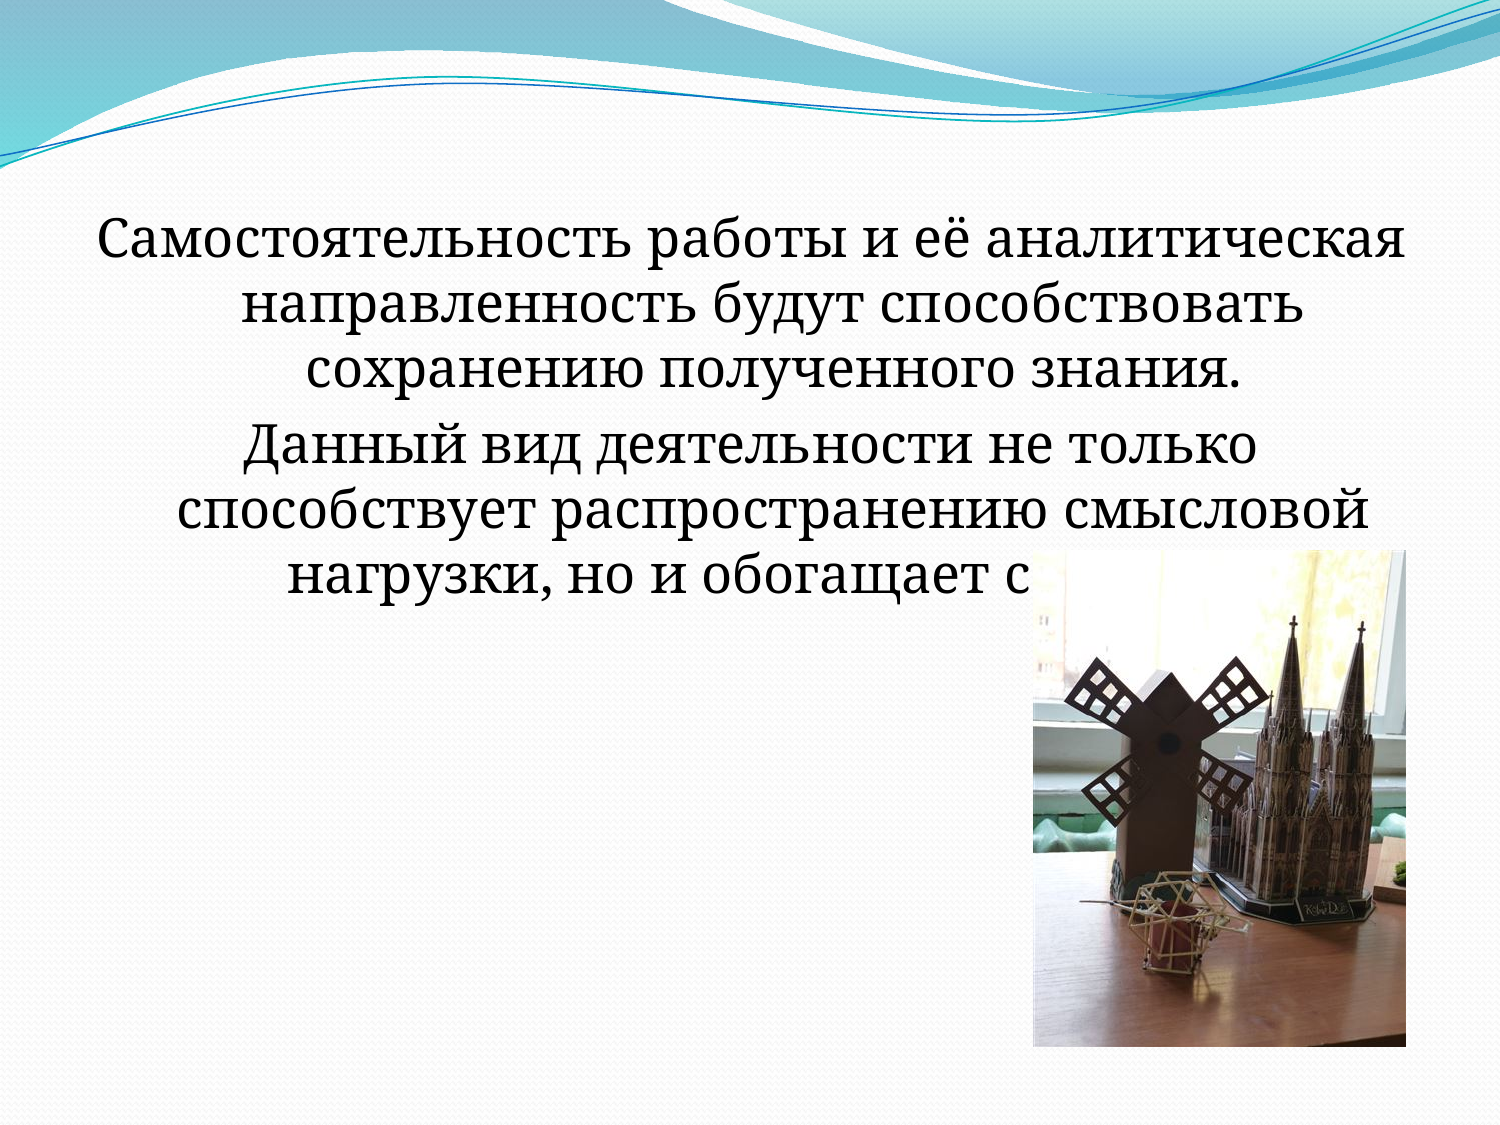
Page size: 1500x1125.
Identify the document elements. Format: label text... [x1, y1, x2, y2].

picture [1032, 550, 1406, 1048]
list Самостоятельность работы и её аналитическая направленность будут способствовать сохранению полученного знания. Данный вид деятельности не только способствует распространению смысловой нагрузки, но и обогащает сам урок. [76, 196, 1427, 939]
